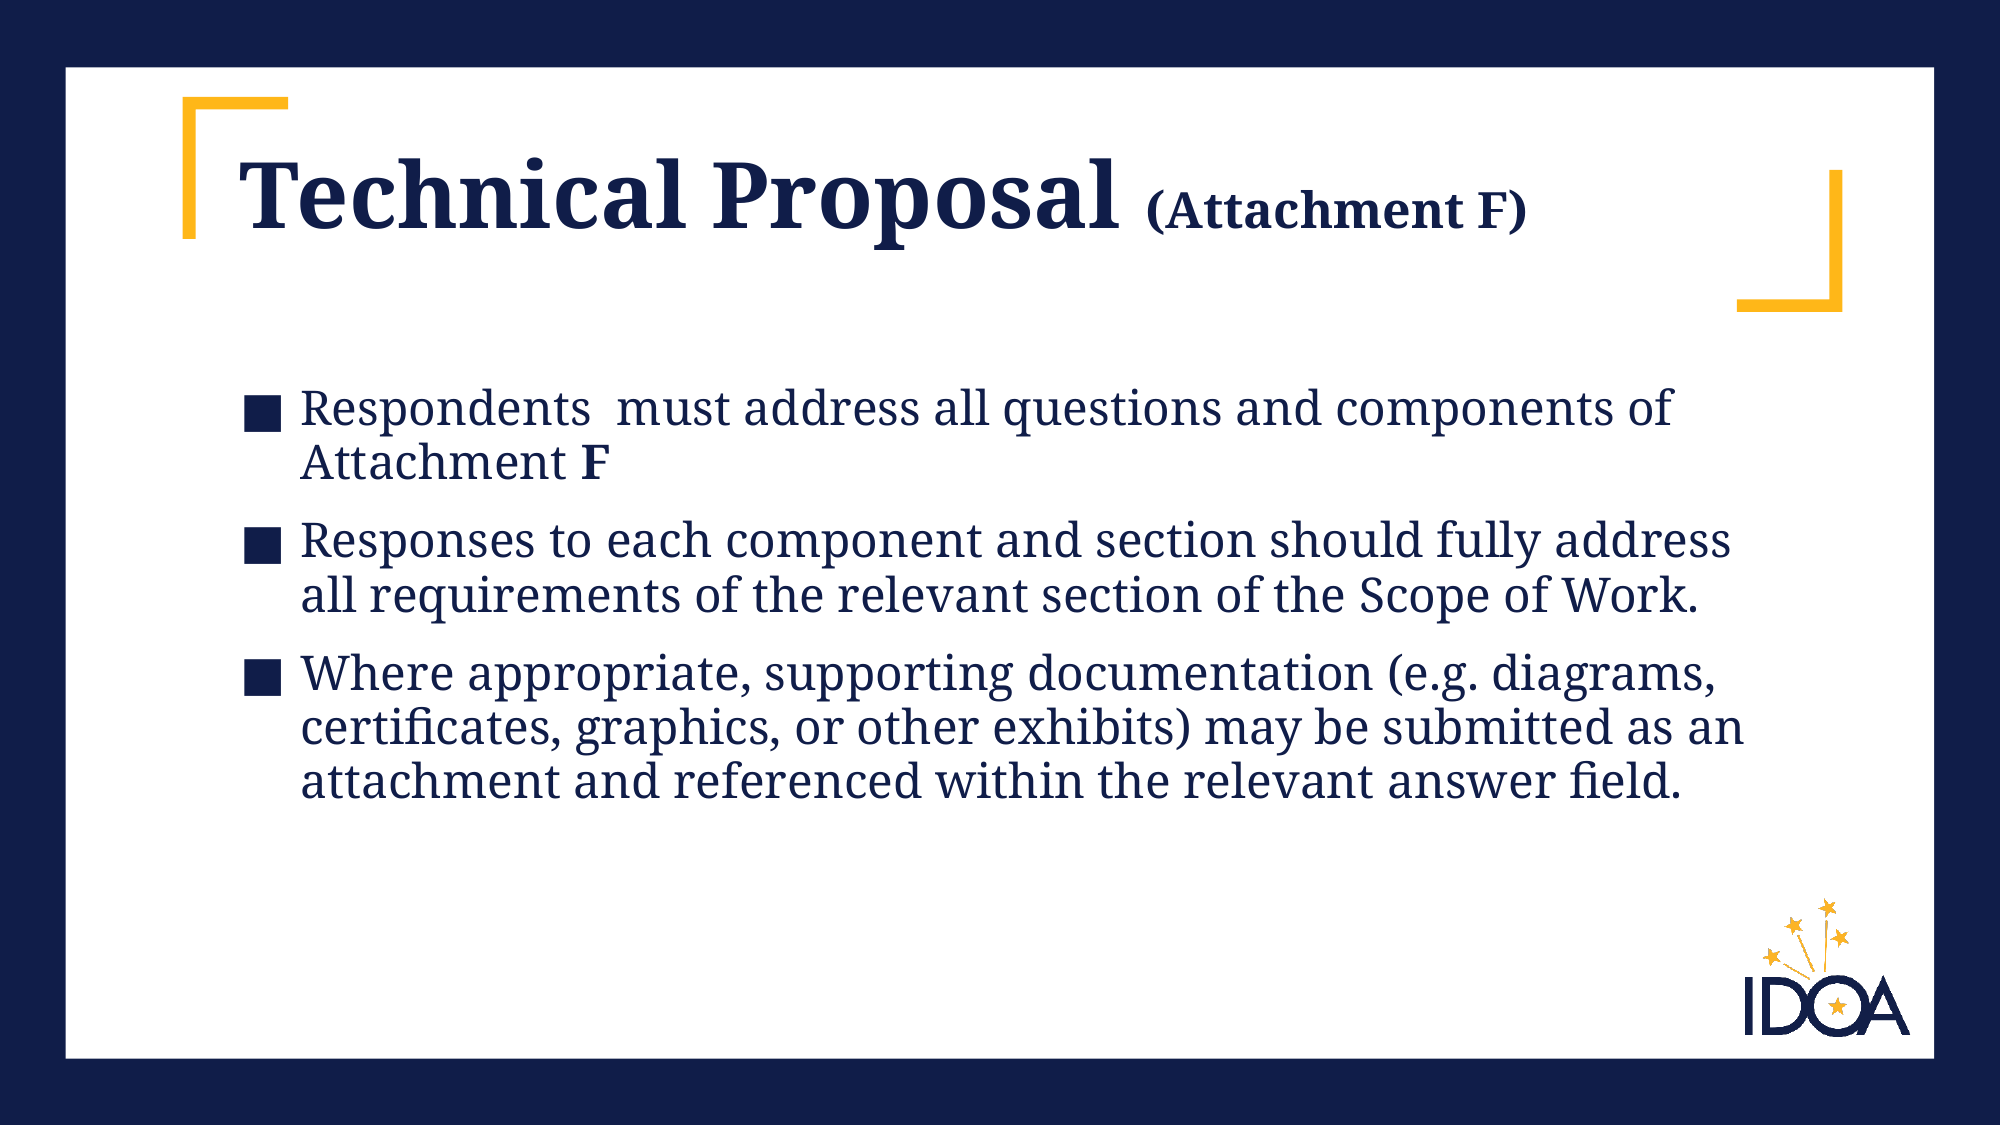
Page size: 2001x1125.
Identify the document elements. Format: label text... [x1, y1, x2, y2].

title Technical Proposal (Attachment F) [225, 142, 1800, 279]
list Respondents must address all questions and components of Attachment F Responses to each component and section should fully address all requirements of the relevant section of the Scope of Work. Where appropriate, supporting documentation (e.g. diagrams, certificates, graphics, or other exhibits) may be submitted as an attachment and referenced within the relevant answer field. [225, 375, 1800, 851]
picture [1702, 857, 1959, 1114]
